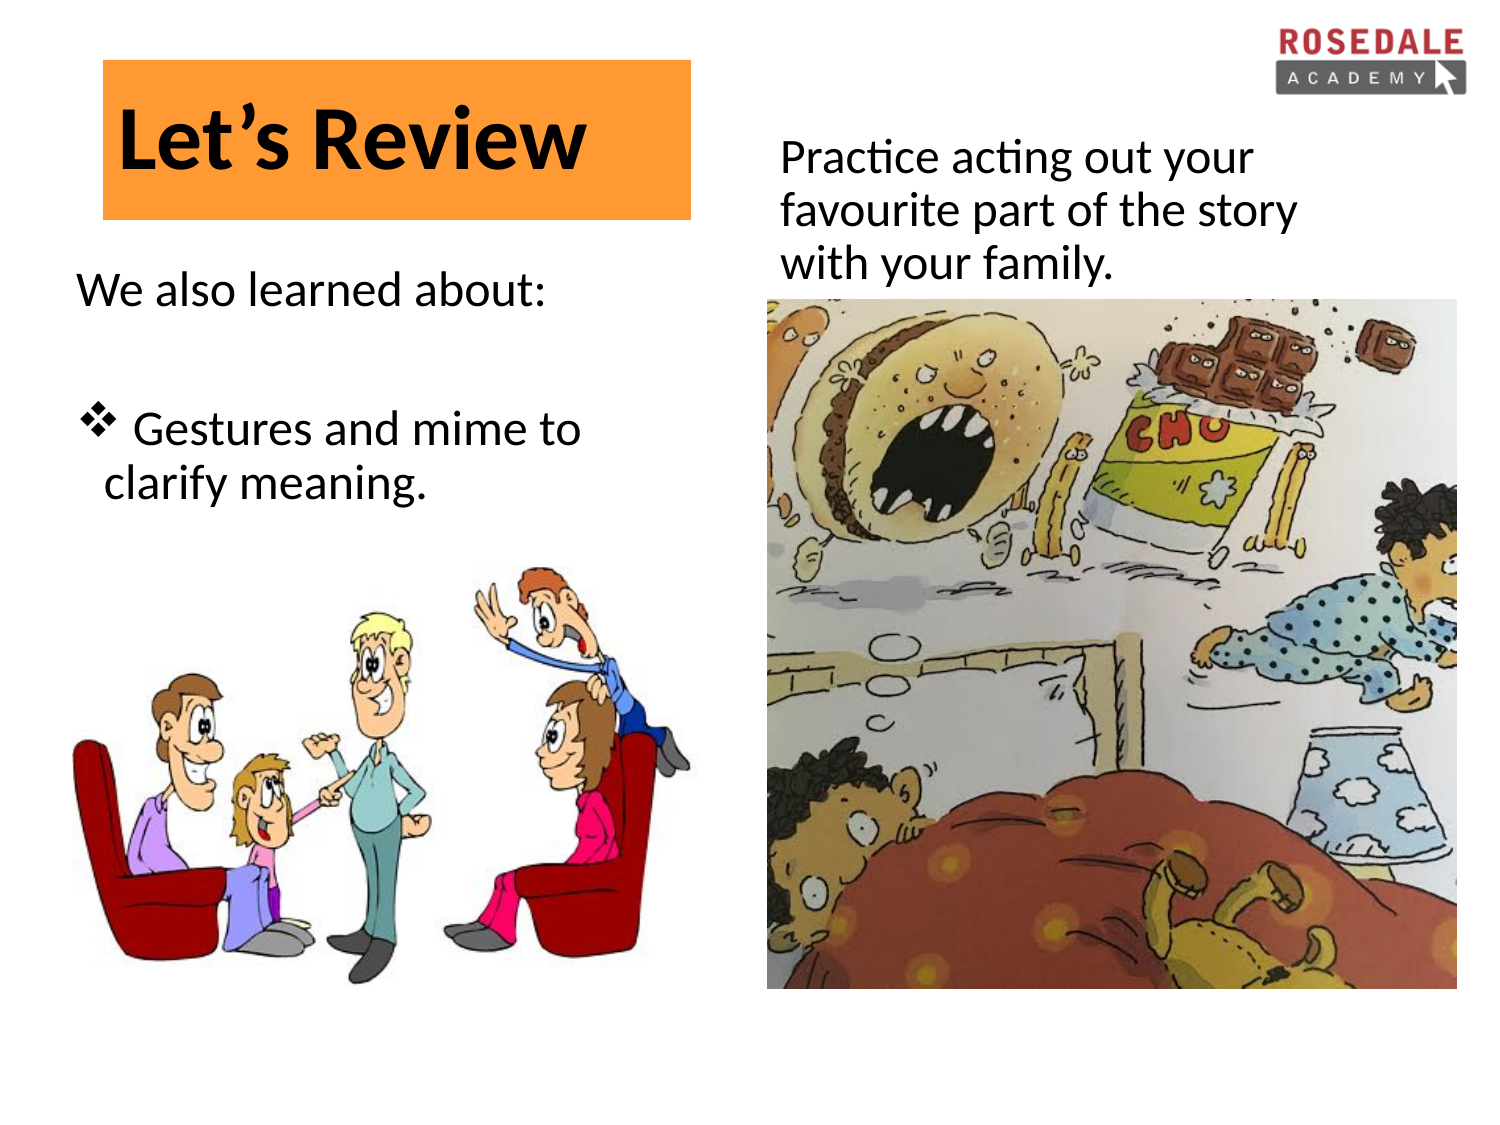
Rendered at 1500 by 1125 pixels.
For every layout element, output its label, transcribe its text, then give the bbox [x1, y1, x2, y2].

picture [72, 566, 698, 987]
picture [1269, 22, 1472, 100]
title Let’s Review [103, 59, 691, 220]
list Practice acting out your favourite part of the story with your family. [765, 122, 1341, 300]
picture [767, 299, 1457, 990]
list We also learned about: Gestures and mime to clarify meaning. [60, 255, 699, 970]
